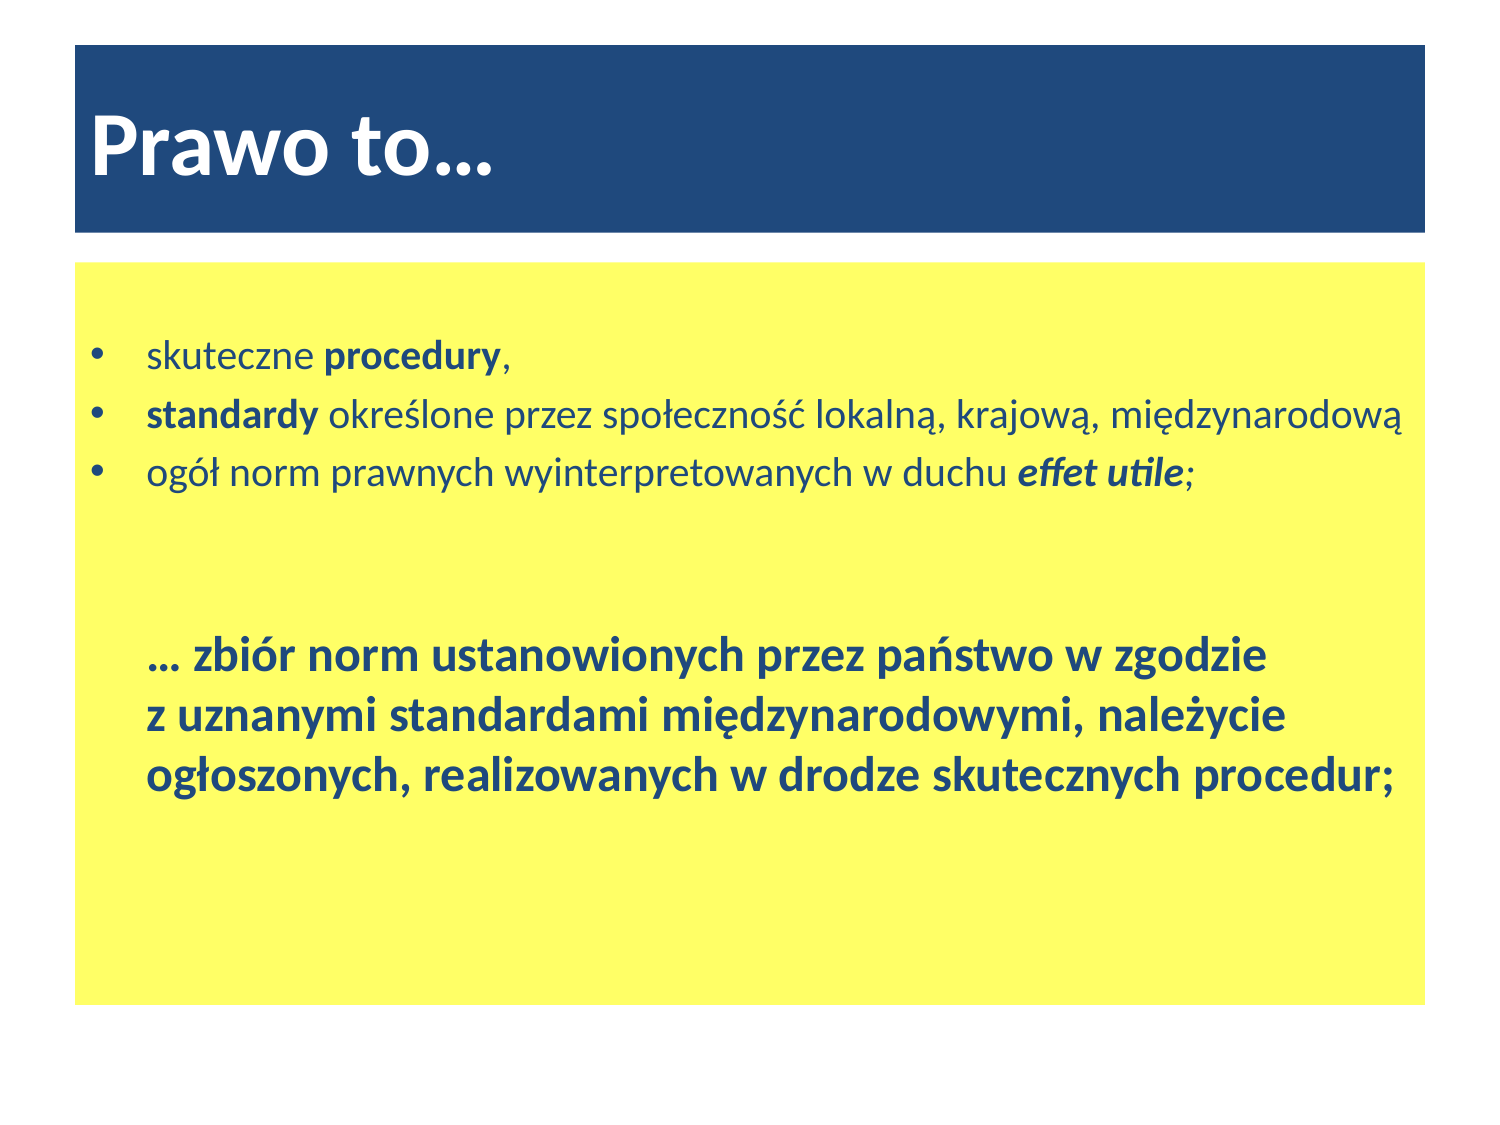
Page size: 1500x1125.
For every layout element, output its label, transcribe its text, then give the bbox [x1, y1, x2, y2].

title Prawo to… [75, 45, 1425, 233]
list skuteczne procedury, standardy określone przez społeczność lokalną, krajową, międzynarodową ogół norm prawnych wyinterpretowanych w duchu effet utile; … zbiór norm ustanowionych przez państwo w zgodzie z uznanymi standardami międzynarodowymi, należycie ogłoszonych, realizowanych w drodze skutecznych procedur; [75, 262, 1425, 1005]
